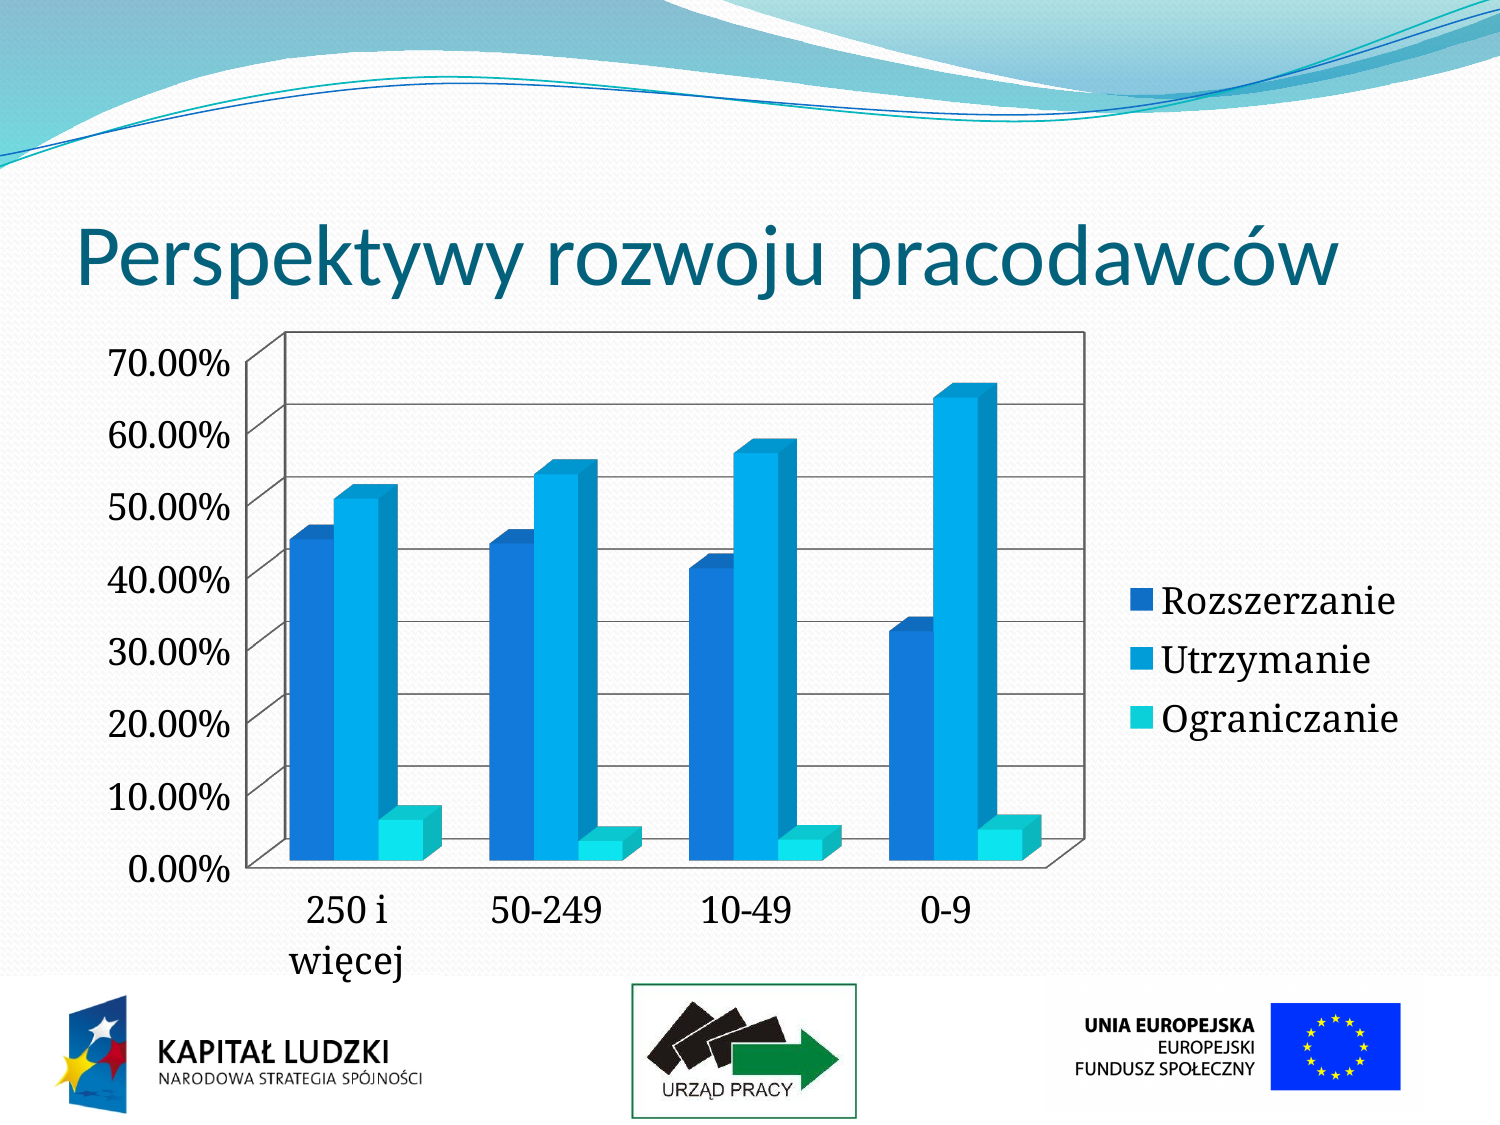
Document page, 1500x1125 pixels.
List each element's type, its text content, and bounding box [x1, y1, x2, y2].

chart [74, 317, 1426, 1000]
picture [1045, 999, 1430, 1118]
picture [631, 1011, 857, 1119]
picture [41, 975, 442, 1125]
title Perspektywy rozwoju pracodawców [75, 115, 1425, 303]
